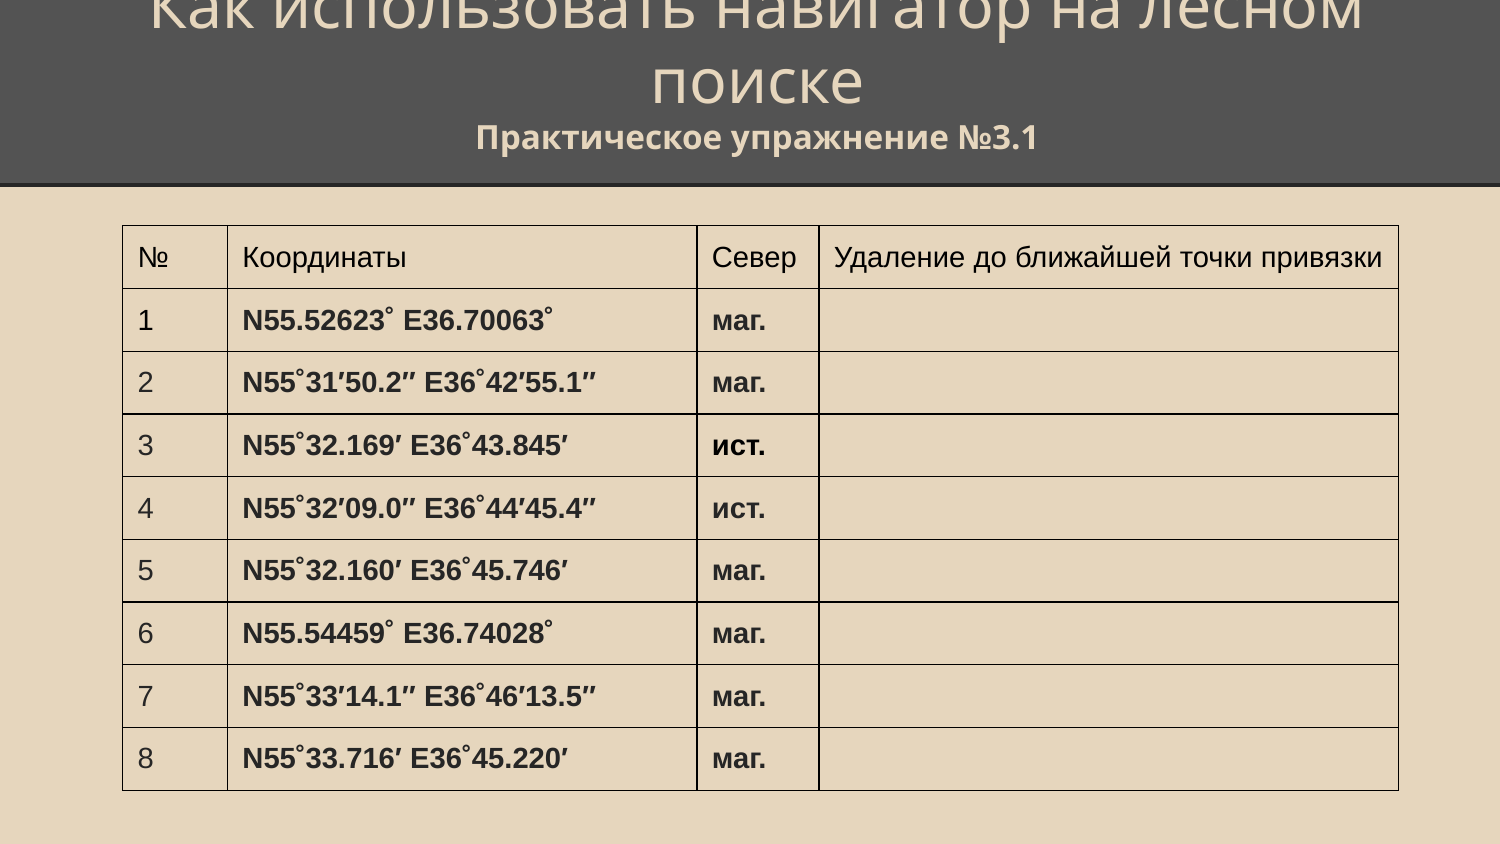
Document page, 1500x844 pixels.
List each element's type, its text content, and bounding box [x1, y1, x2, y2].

table_cell маг. [698, 352, 818, 413]
table_cell [820, 289, 1398, 351]
table_header Север [698, 226, 818, 288]
table_cell ист. [698, 477, 818, 539]
table_cell [820, 665, 1398, 727]
table_cell N55˚31′50.2″ E36˚42′55.1″ [228, 352, 696, 413]
table_cell N55˚32.160′ E36˚45.746′ [228, 540, 696, 601]
title Как использовать навигатор на лесном поиске Практическое упражнение №3.1 [24, 10, 1492, 172]
table_cell 7 [123, 665, 227, 727]
table_cell N55.52623˚ E36.70063˚ [228, 289, 696, 351]
table_cell N55˚32.169′ E36˚43.845′ [228, 415, 696, 476]
table_cell маг. [698, 540, 818, 601]
table_cell ист. [698, 415, 818, 476]
table_cell [820, 477, 1398, 539]
table_cell 4 [123, 477, 227, 539]
table_header Координаты [228, 226, 696, 288]
table_cell N55.54459˚ E36.74028˚ [228, 603, 696, 664]
table_cell 2 [123, 352, 227, 413]
table_cell 8 [123, 728, 227, 790]
table_cell [820, 415, 1398, 476]
table_cell [820, 728, 1398, 790]
table_cell N55˚33.716′ E36˚45.220′ [228, 728, 696, 790]
table_cell [820, 352, 1398, 413]
table_cell 3 [123, 415, 227, 476]
table_cell маг. [698, 665, 818, 727]
table_cell маг. [698, 728, 818, 790]
table_cell маг. [698, 603, 818, 664]
table_cell N55˚33′14.1″ E36˚46′13.5″ [228, 665, 696, 727]
table_cell [820, 540, 1398, 601]
table_cell 1 [123, 289, 227, 351]
table_cell [820, 603, 1398, 664]
table_header Удаление до ближайшей точки привязки [820, 226, 1398, 288]
table_cell маг. [698, 289, 818, 351]
table_cell 5 [123, 540, 227, 601]
table_cell N55˚32′09.0″ E36˚44′45.4″ [228, 477, 696, 539]
table_cell 6 [123, 603, 227, 664]
table_header № [123, 226, 227, 288]
